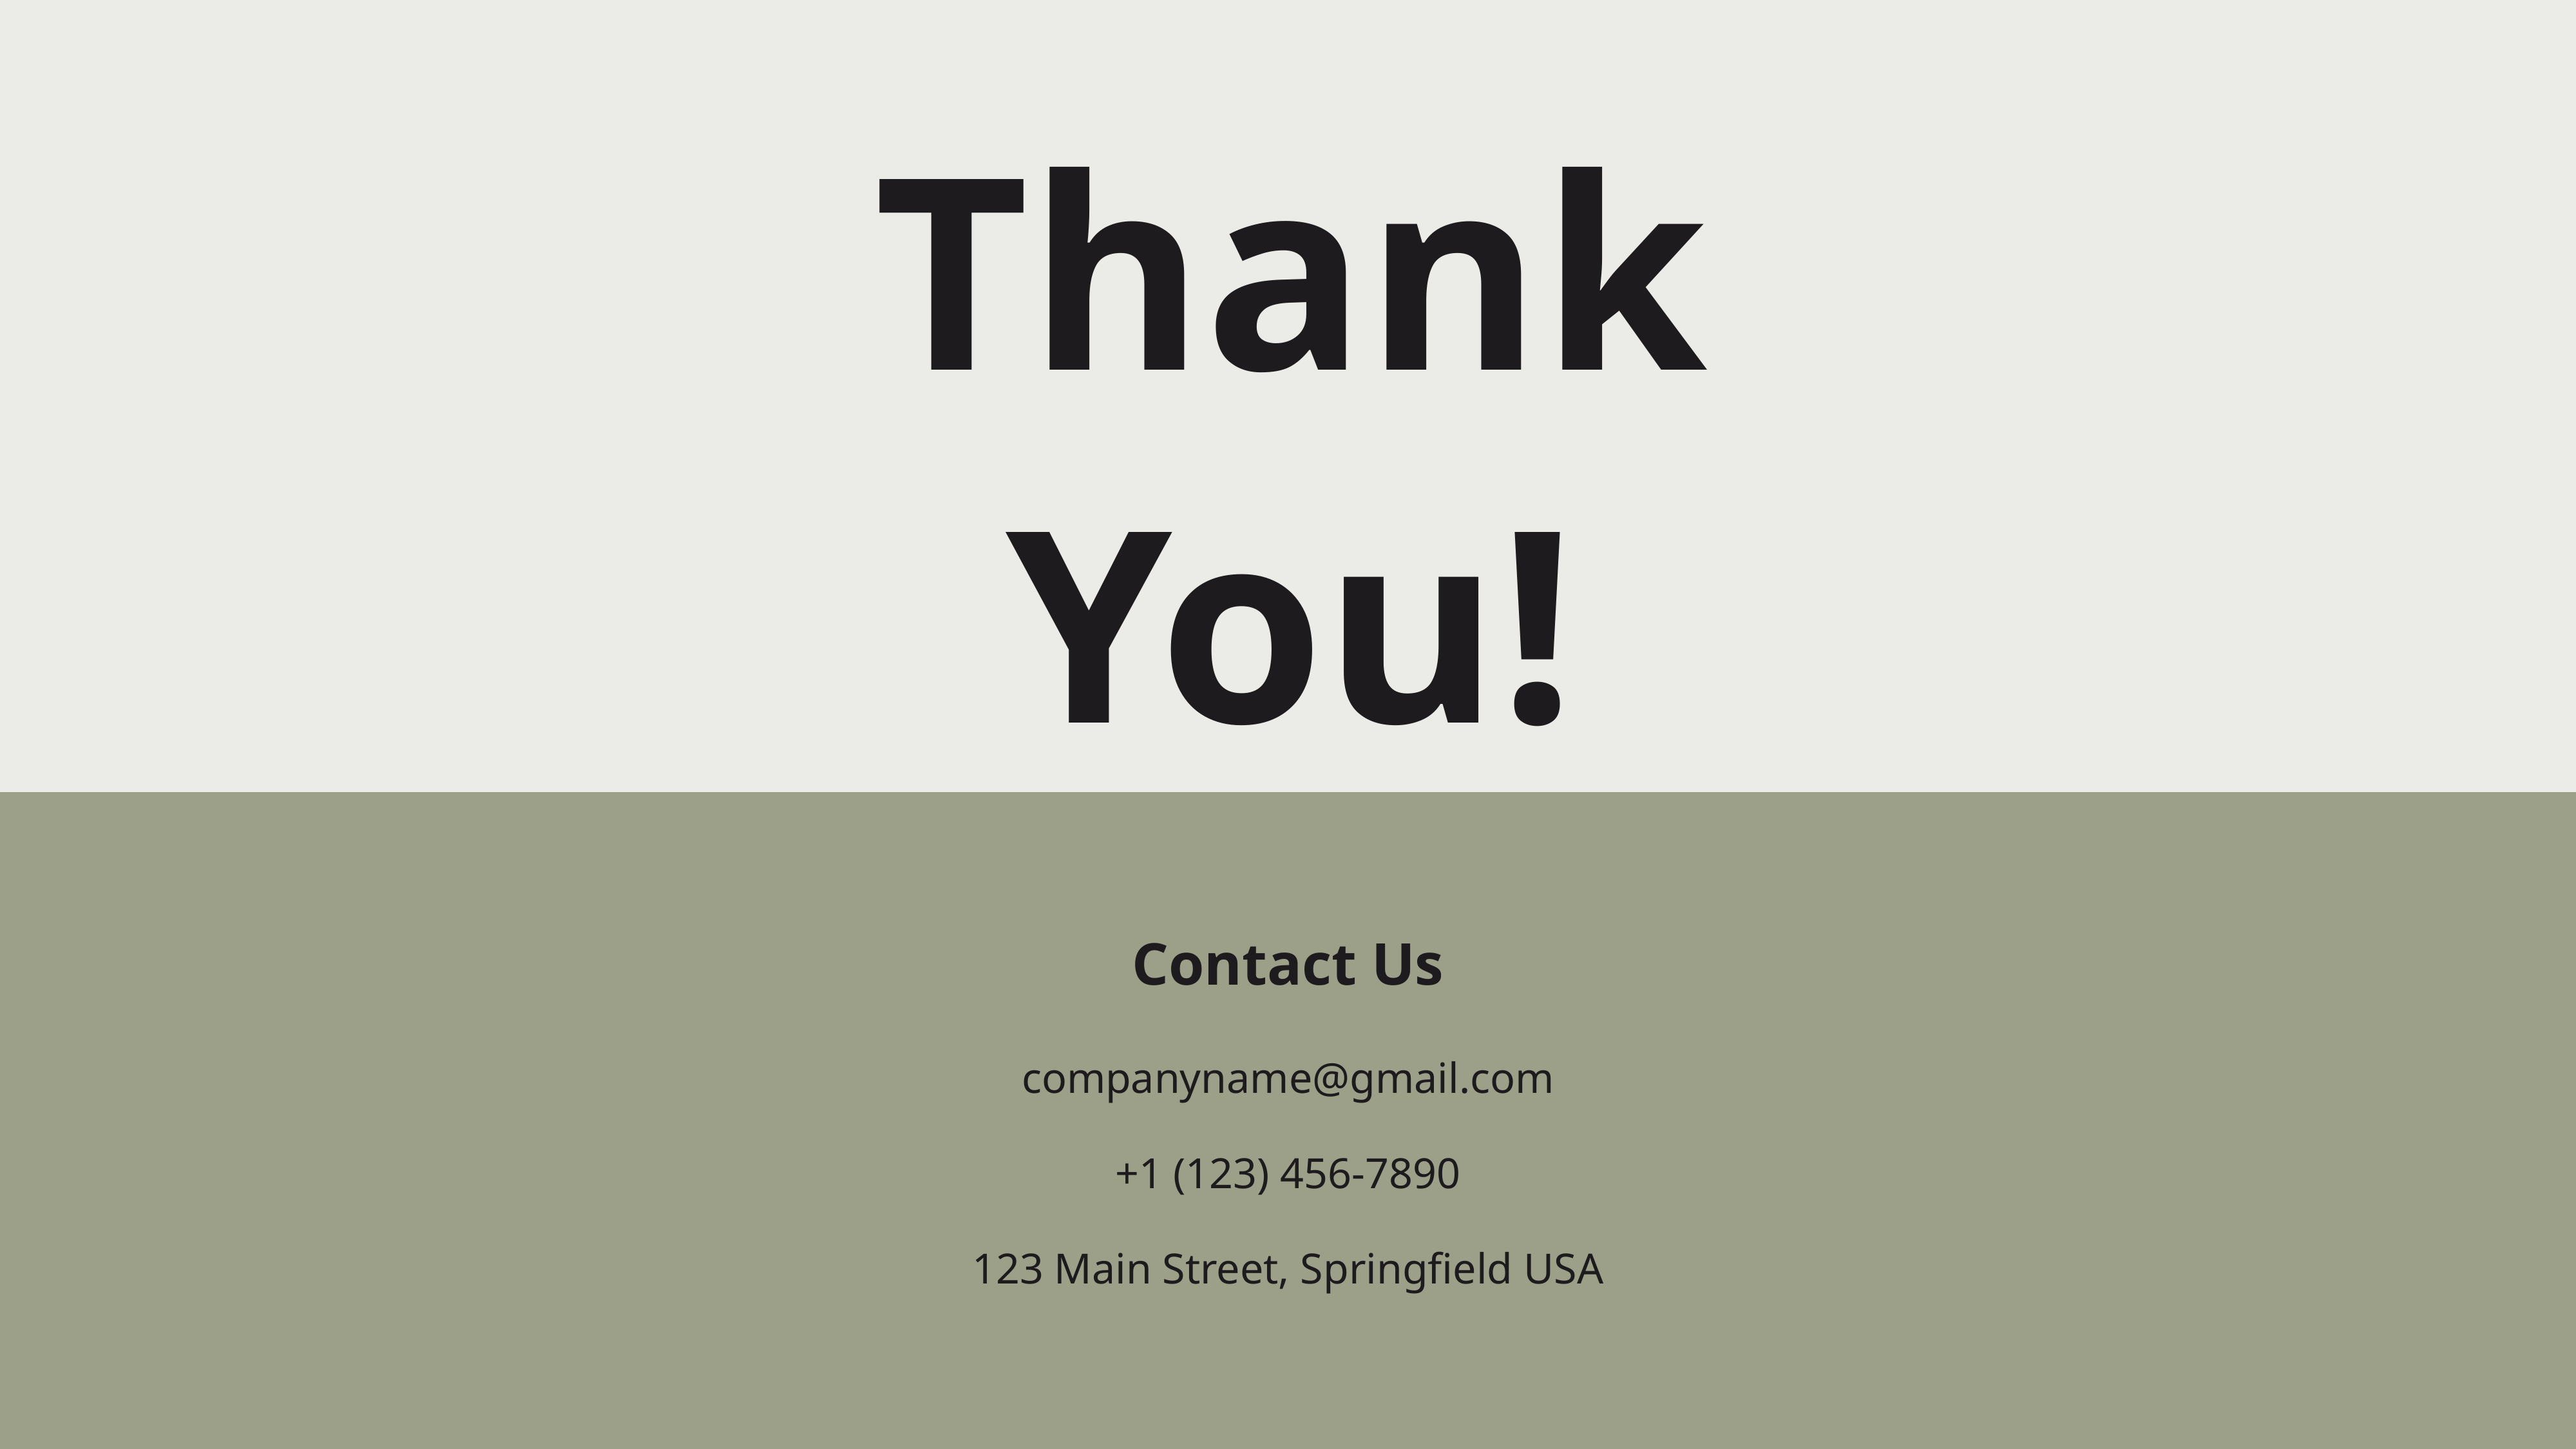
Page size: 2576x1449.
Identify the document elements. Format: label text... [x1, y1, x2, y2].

text_box +1 (123) 456-7890 [899, 1124, 1677, 1202]
text_box Thank You! [798, 66, 1783, 781]
text_box 123 Main Street, Springfield USA [899, 1219, 1677, 1297]
text_box companyname@gmail.com [899, 1028, 1677, 1106]
text_box [0, 791, 2576, 1449]
text_box Contact Us [899, 916, 1677, 1002]
